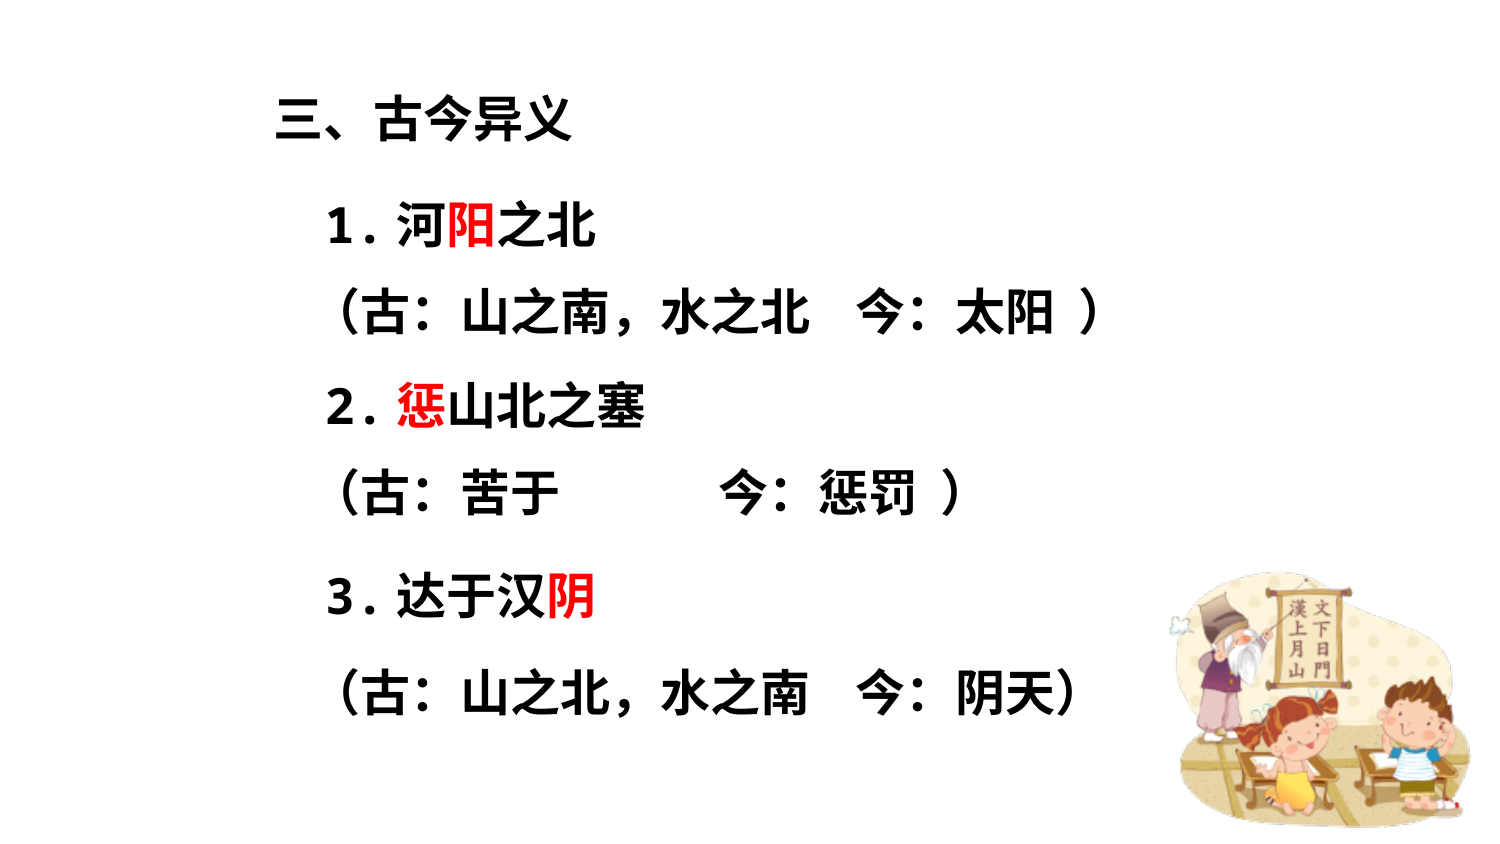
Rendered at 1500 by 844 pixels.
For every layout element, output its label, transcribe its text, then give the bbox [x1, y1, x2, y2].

text_box （古：山之北，水之南 今：阴天） [295, 653, 1153, 729]
text_box 3.达于汉阴 [310, 556, 881, 632]
text_box 2.惩山北之塞 [310, 408, 936, 442]
text_box （古：苦于 今：惩罚 ） [295, 454, 1236, 529]
picture [1153, 559, 1482, 842]
text_box 1.河阳之北 [310, 186, 649, 261]
text_box 三、古今异义 [258, 80, 602, 155]
text_box （古：山之南，水之北 今：太阳 ） [295, 272, 1216, 408]
